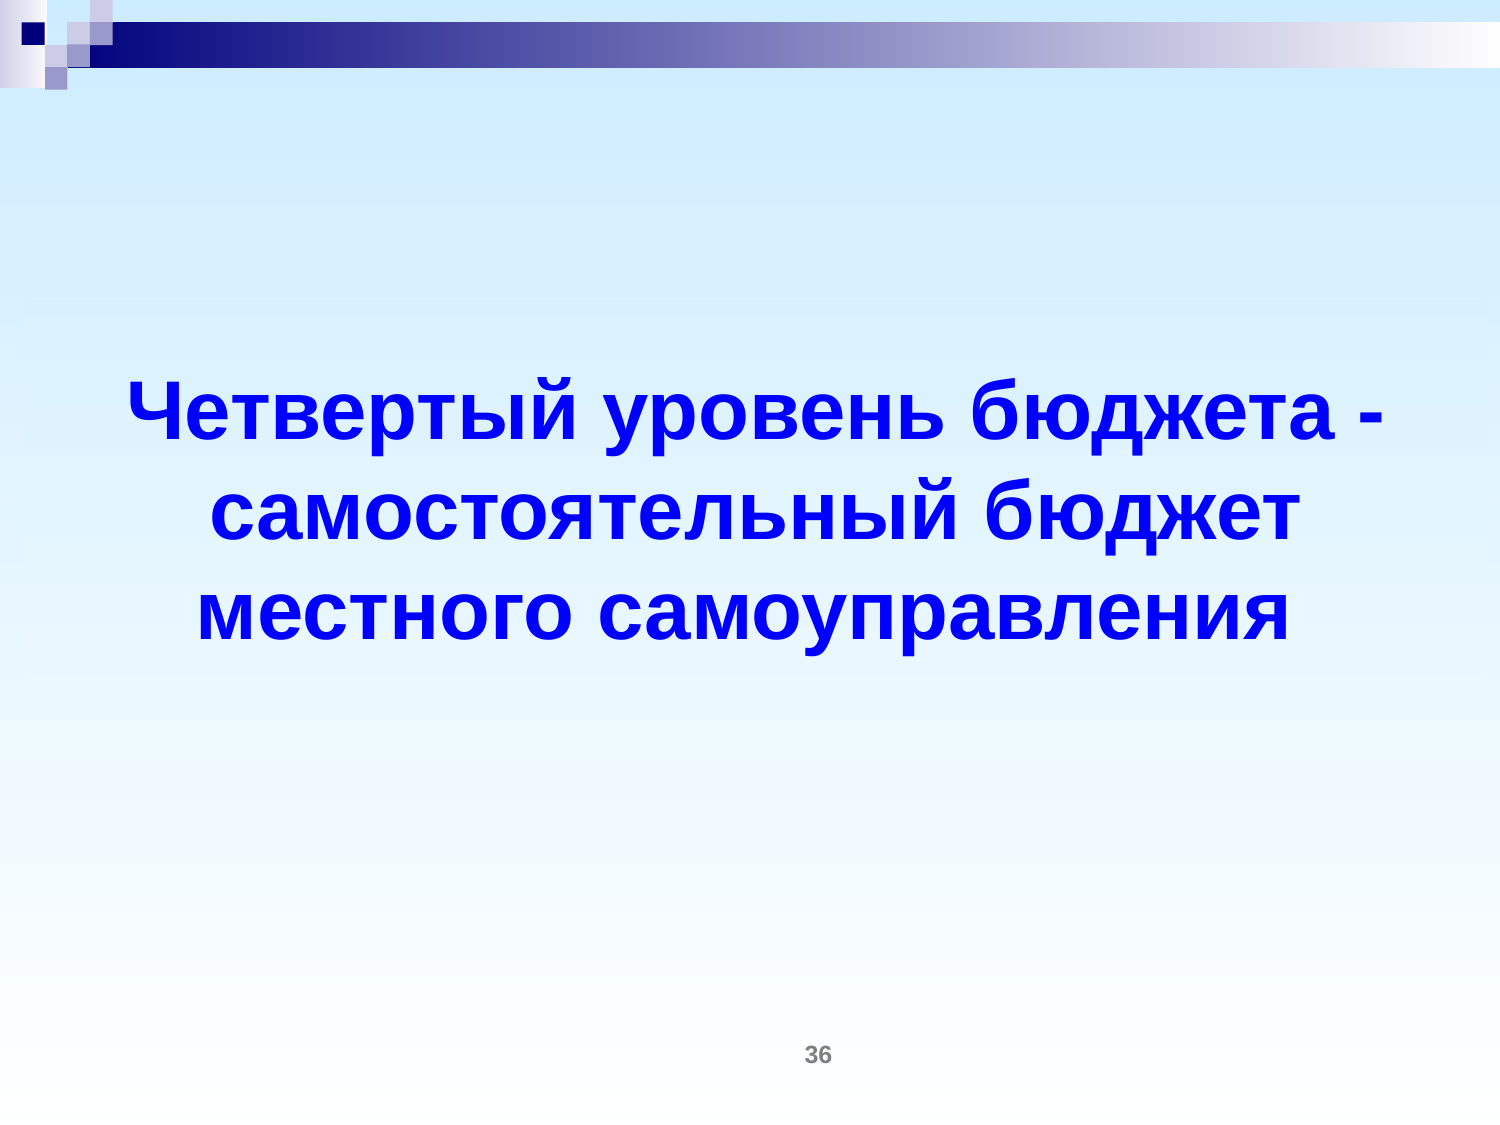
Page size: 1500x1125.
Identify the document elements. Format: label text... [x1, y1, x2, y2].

text_box 36 [712, 1023, 925, 1084]
title Четвертый уровень бюджета - самостоятельный бюджет местного самоуправления [24, 299, 1488, 713]
